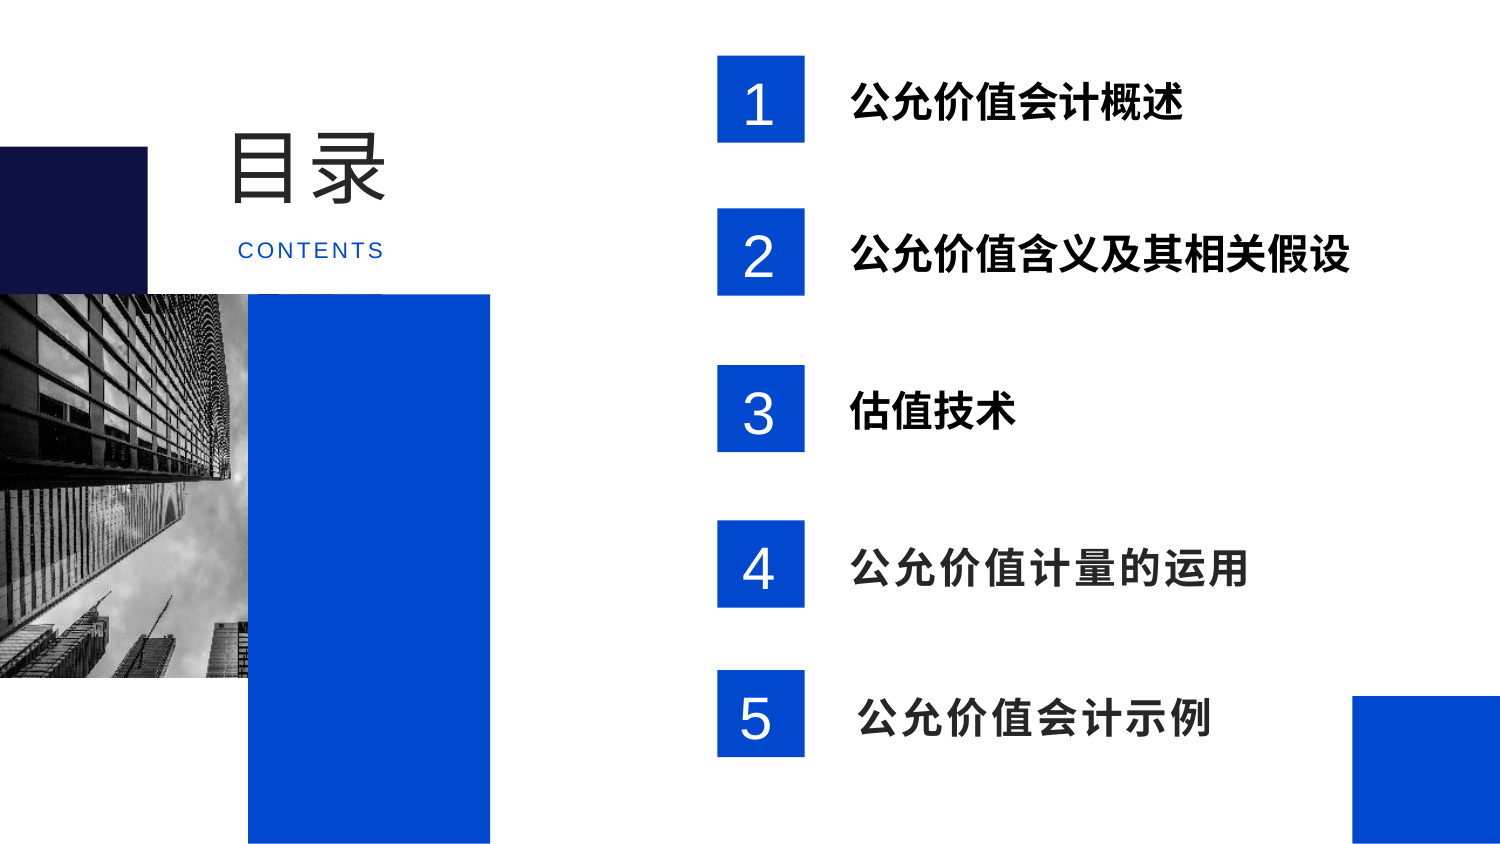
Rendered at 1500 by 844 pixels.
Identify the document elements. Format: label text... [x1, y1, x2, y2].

text_box 2 [727, 210, 788, 298]
text_box 公允价值会计示例 [842, 684, 1353, 748]
text_box 公允价值计量的运用 [835, 534, 1346, 598]
text_box [716, 55, 806, 144]
text_box 5 [724, 672, 785, 760]
text_box [716, 519, 806, 609]
text_box 3 [727, 366, 788, 454]
text_box [716, 364, 806, 453]
text_box 目录 [188, 108, 425, 222]
text_box [716, 669, 806, 758]
text_box CONTENTS [188, 228, 432, 271]
text_box 估值技术 [835, 377, 1346, 443]
text_box 1 [727, 57, 788, 145]
text_box 公允价值含义及其相关假设 [835, 220, 1388, 288]
text_box 公允价值会计概述 [835, 68, 1292, 130]
picture [0, 294, 248, 678]
text_box 4 [727, 522, 788, 610]
text_box [716, 207, 806, 297]
